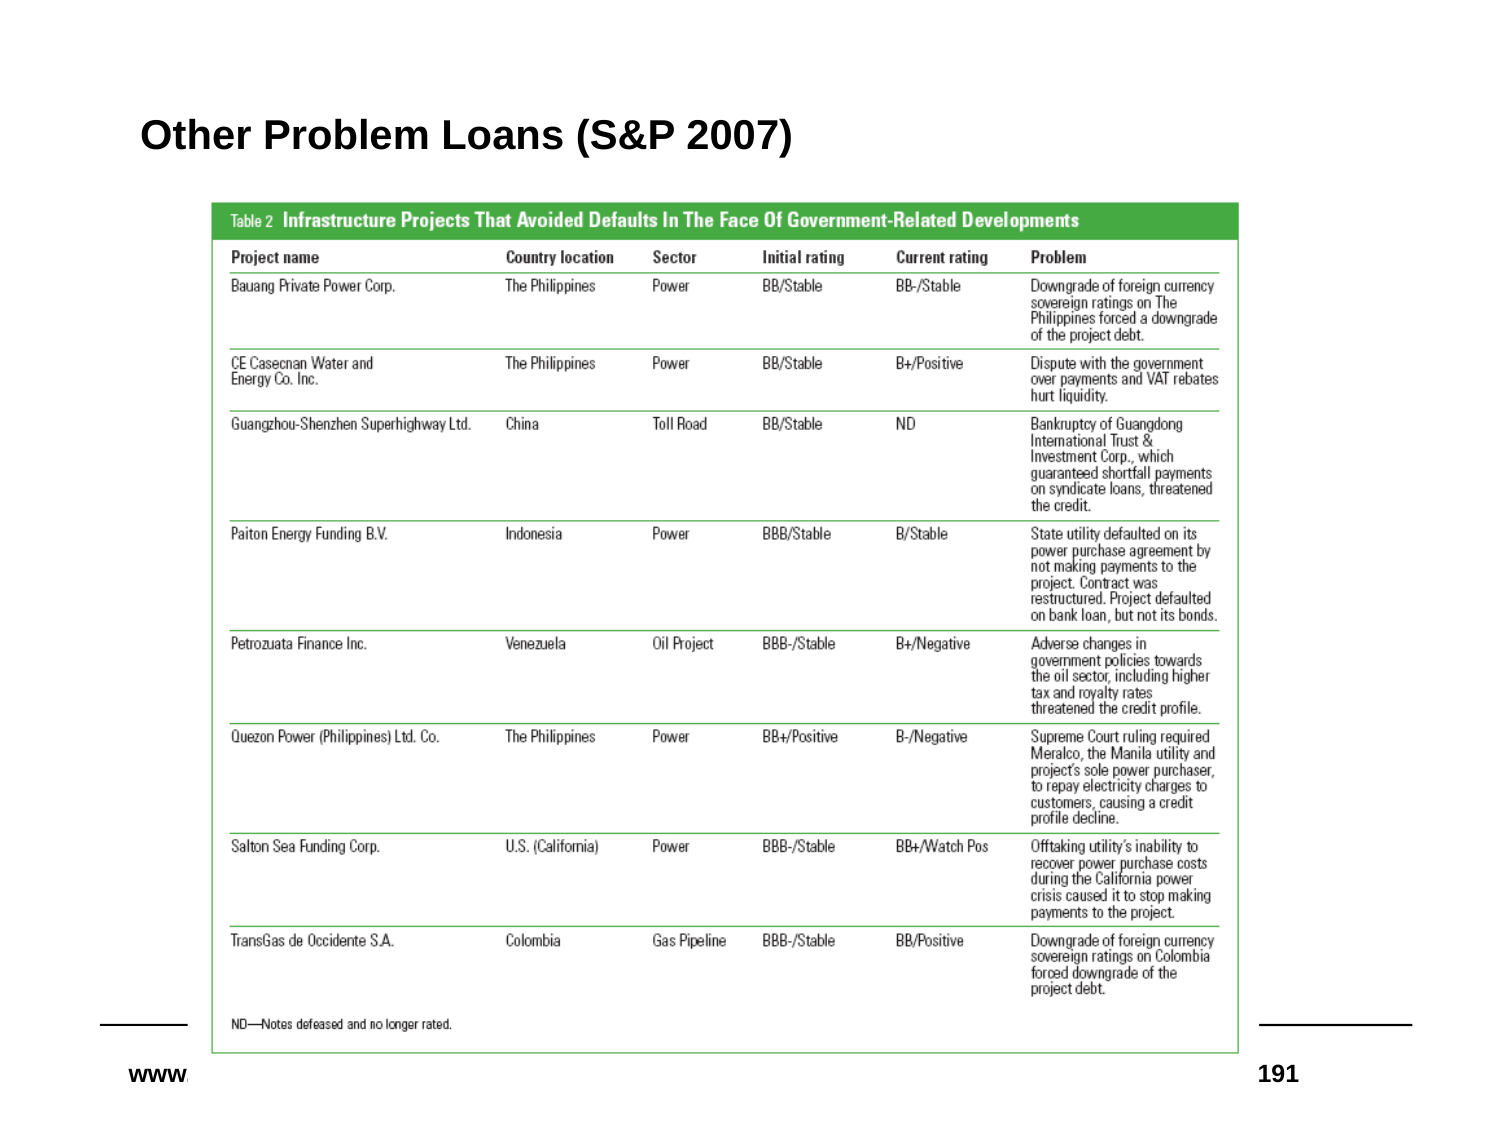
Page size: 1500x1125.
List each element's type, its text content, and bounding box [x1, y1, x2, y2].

title Other Problem Loans (S&P 2007) [125, 99, 1288, 225]
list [187, 191, 1260, 1085]
